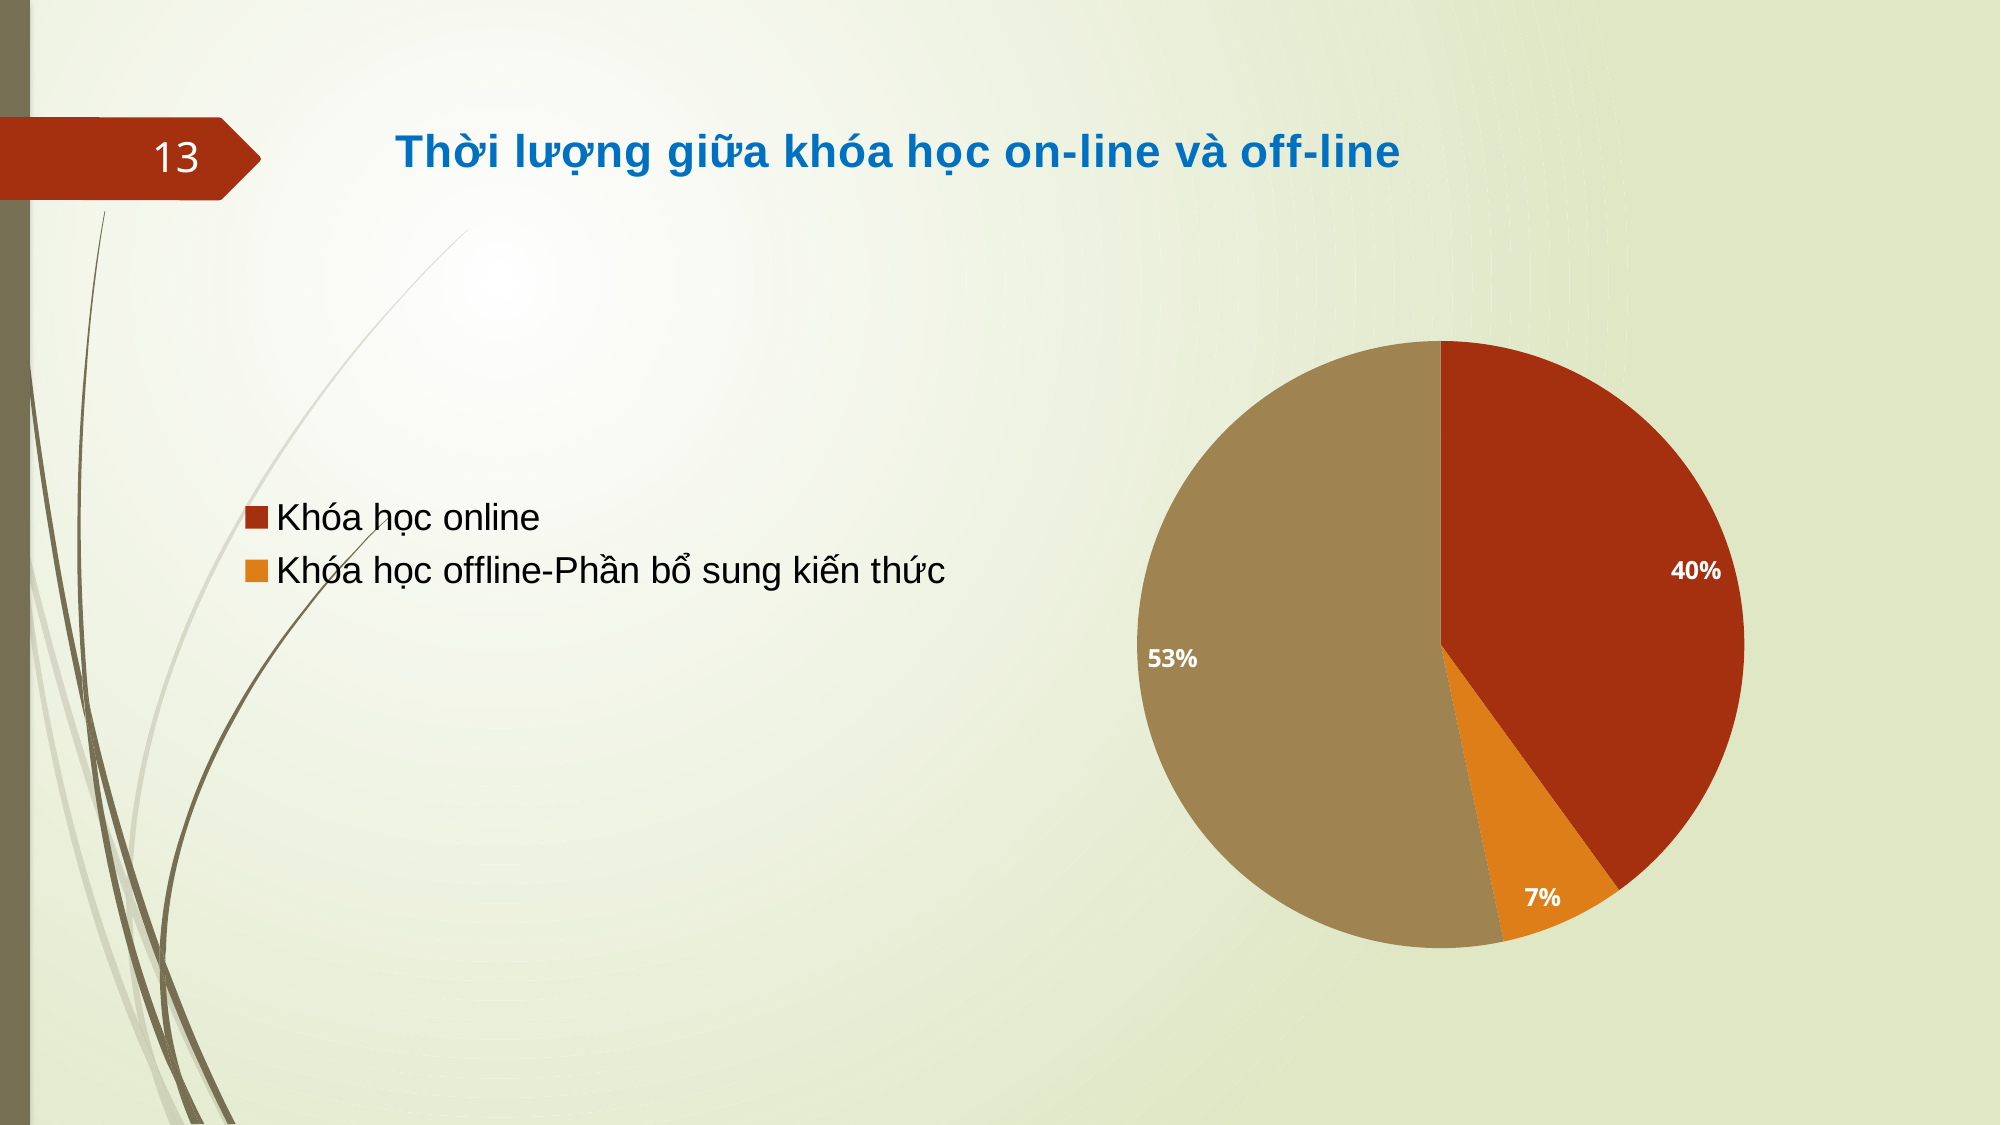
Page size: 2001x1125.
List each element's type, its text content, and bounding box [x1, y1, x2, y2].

slide_number 13 [87, 129, 169, 190]
chart [174, 113, 1863, 1103]
